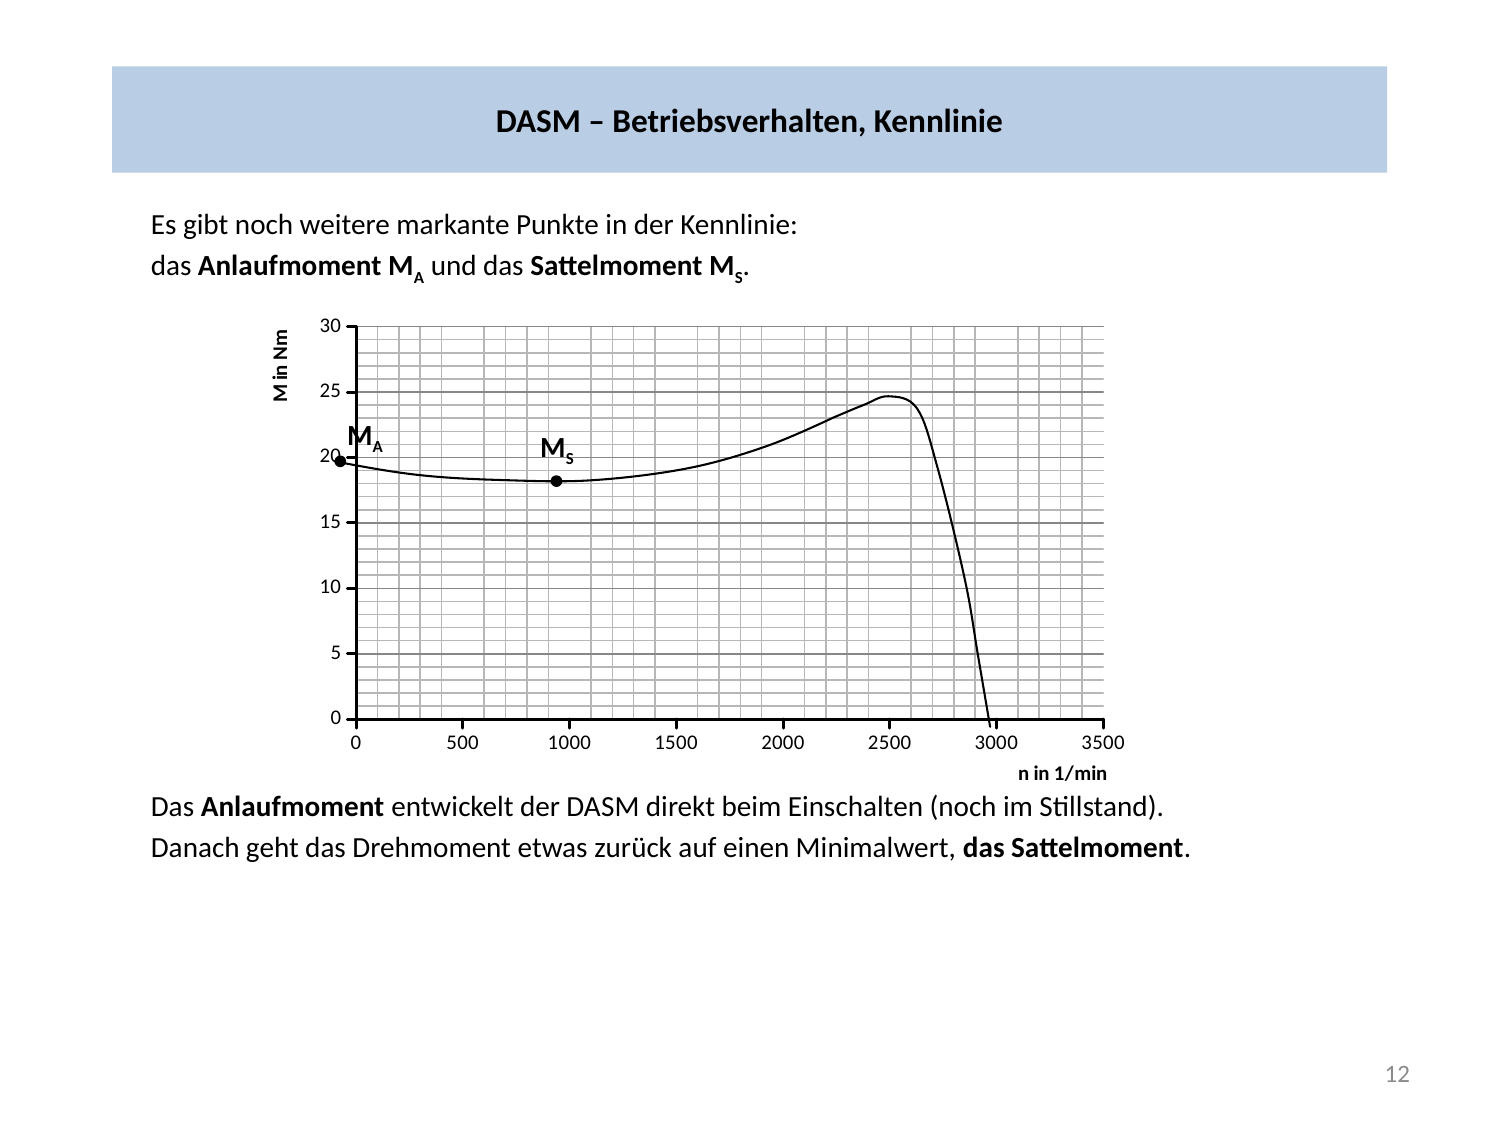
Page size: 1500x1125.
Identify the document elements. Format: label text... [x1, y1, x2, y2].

title DASM – Betriebsverhalten, Kennlinie [112, 66, 1388, 173]
slide_number 12 [1074, 1042, 1425, 1103]
chart [241, 305, 1144, 823]
subtitle Es gibt noch weitere markante Punkte in der Kennlinie: das Anlaufmoment MA und das Sattelmoment MS. Das Anlaufmoment entwickelt der DASM direkt beim Einschalten (noch im Stillstand). Danach geht das Drehmoment etwas zurück auf einen Minimalwert, das Sattelmoment. [135, 198, 1400, 927]
